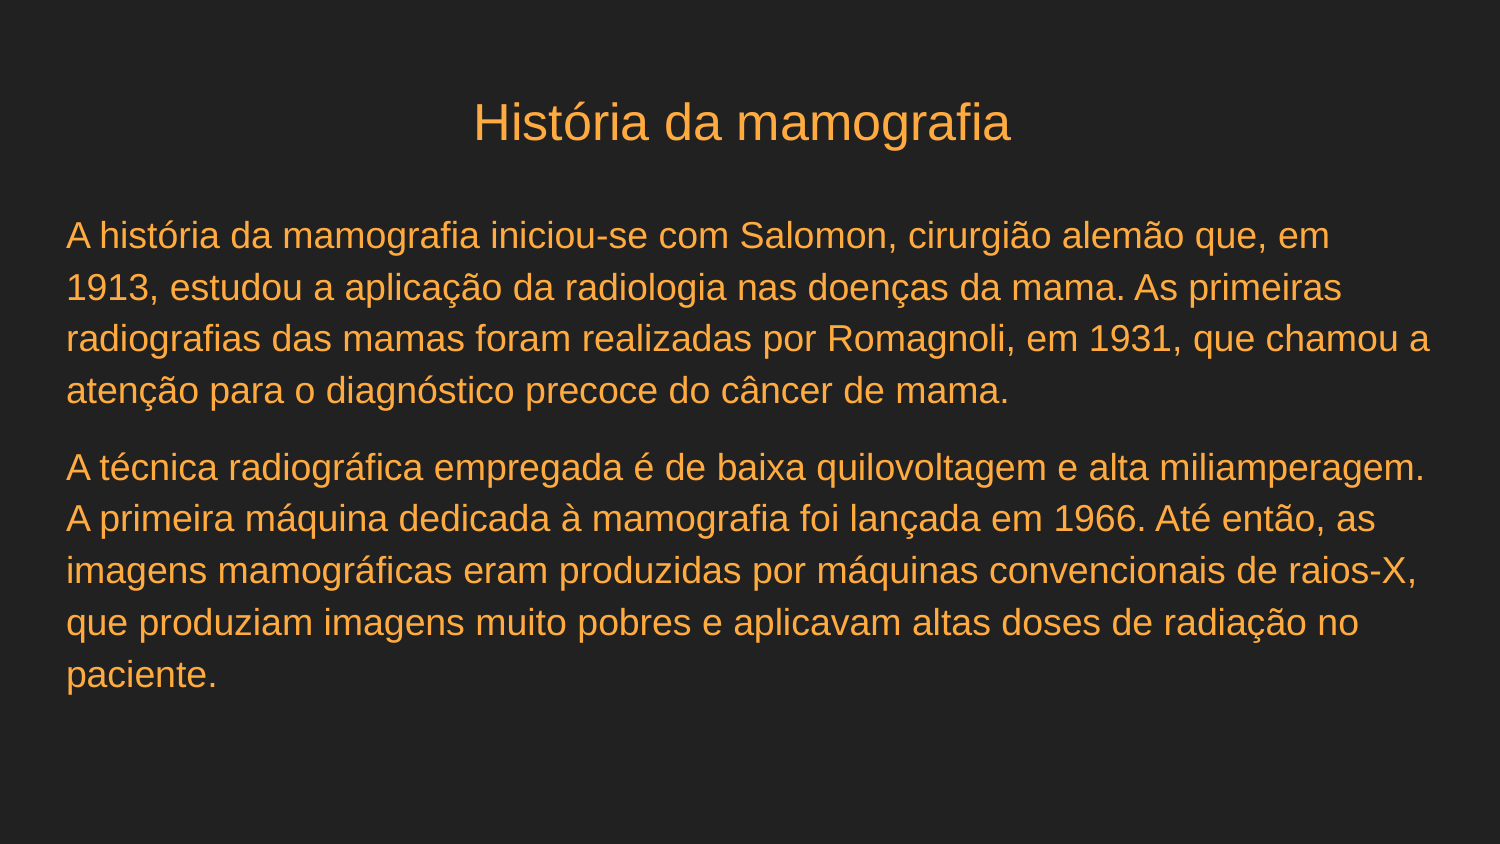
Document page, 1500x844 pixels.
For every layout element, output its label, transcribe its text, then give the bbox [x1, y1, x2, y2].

list A história da mamografia iniciou-se com Salomon, cirurgião alemão que, em 1913, estudou a aplicação da radiologia nas doenças da mama. As primeiras radiografias das mamas foram realizadas por Romagnoli, em 1931, que chamou a atenção para o diagnóstico precoce do câncer de mama. A técnica radiográfica empregada é de baixa quilovoltagem e alta miliamperagem. A primeira máquina dedicada à mamografia foi lançada em 1966. Até então, as imagens mamográficas eram produzidas por máquinas convencionais de raios-X, que produziam imagens muito pobres e aplicavam altas doses de radiação no paciente. [51, 189, 1449, 750]
title História da mamografia [51, 72, 1449, 167]
